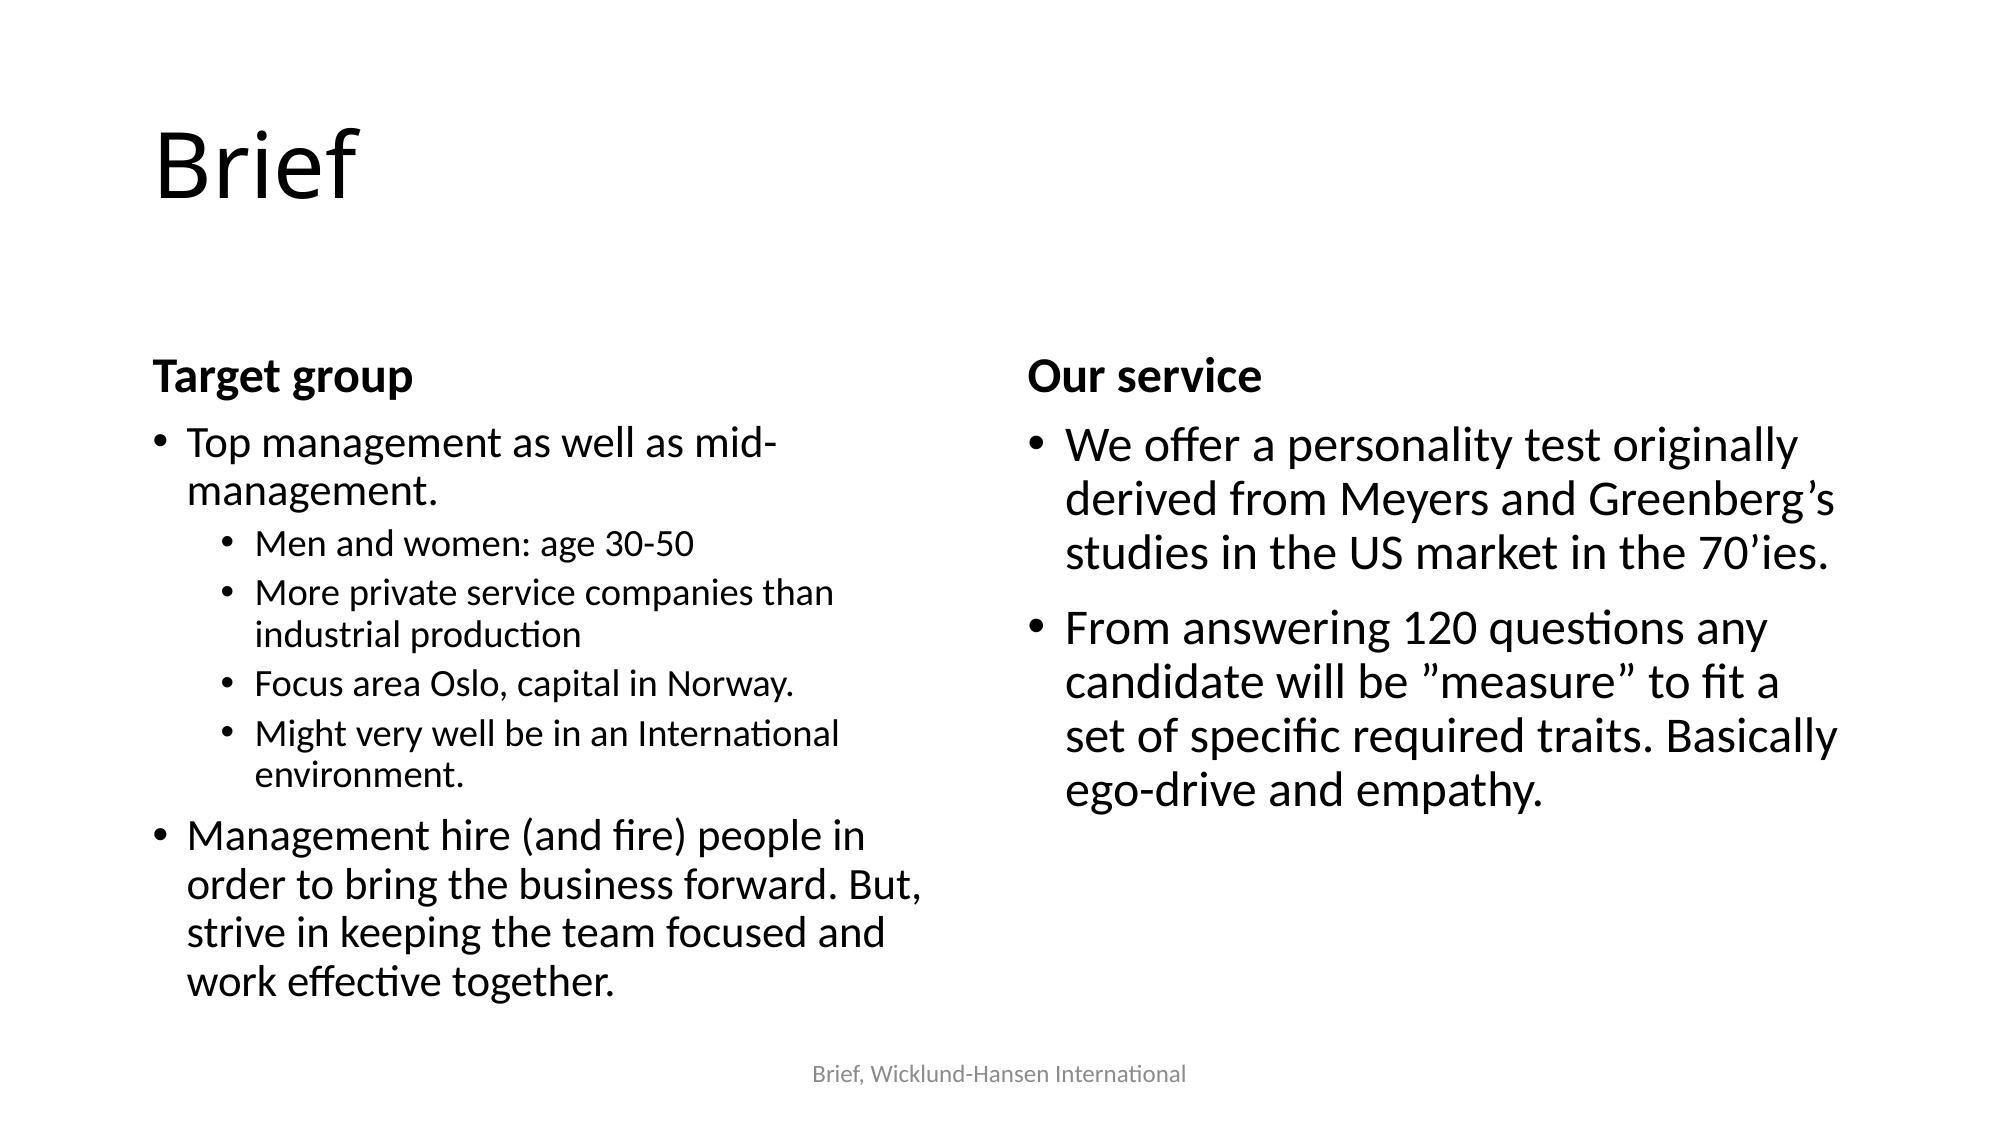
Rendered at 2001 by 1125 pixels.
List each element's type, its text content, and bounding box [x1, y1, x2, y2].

list Top management as well as mid-management. Men and women: age 30-50 More private service companies than industrial production Focus area Oslo, capital in Norway. Might very well be in an International environment. Management hire (and fire) people in order to bring the business forward. But, strive in keeping the team focused and work effective together. [137, 410, 984, 1016]
list We offer a personality test originally derived from Meyers and Greenberg’s studies in the US market in the 70’ies. From answering 120 questions any candidate will be ”measure” to fit a set of specific required traits. Basically ego-drive and empathy. [1012, 410, 1863, 1016]
footer Brief, Wicklund-Hansen International [662, 1042, 1338, 1103]
list Target group [137, 275, 984, 410]
list Our service [1012, 275, 1863, 410]
title Brief [137, 59, 1863, 278]
